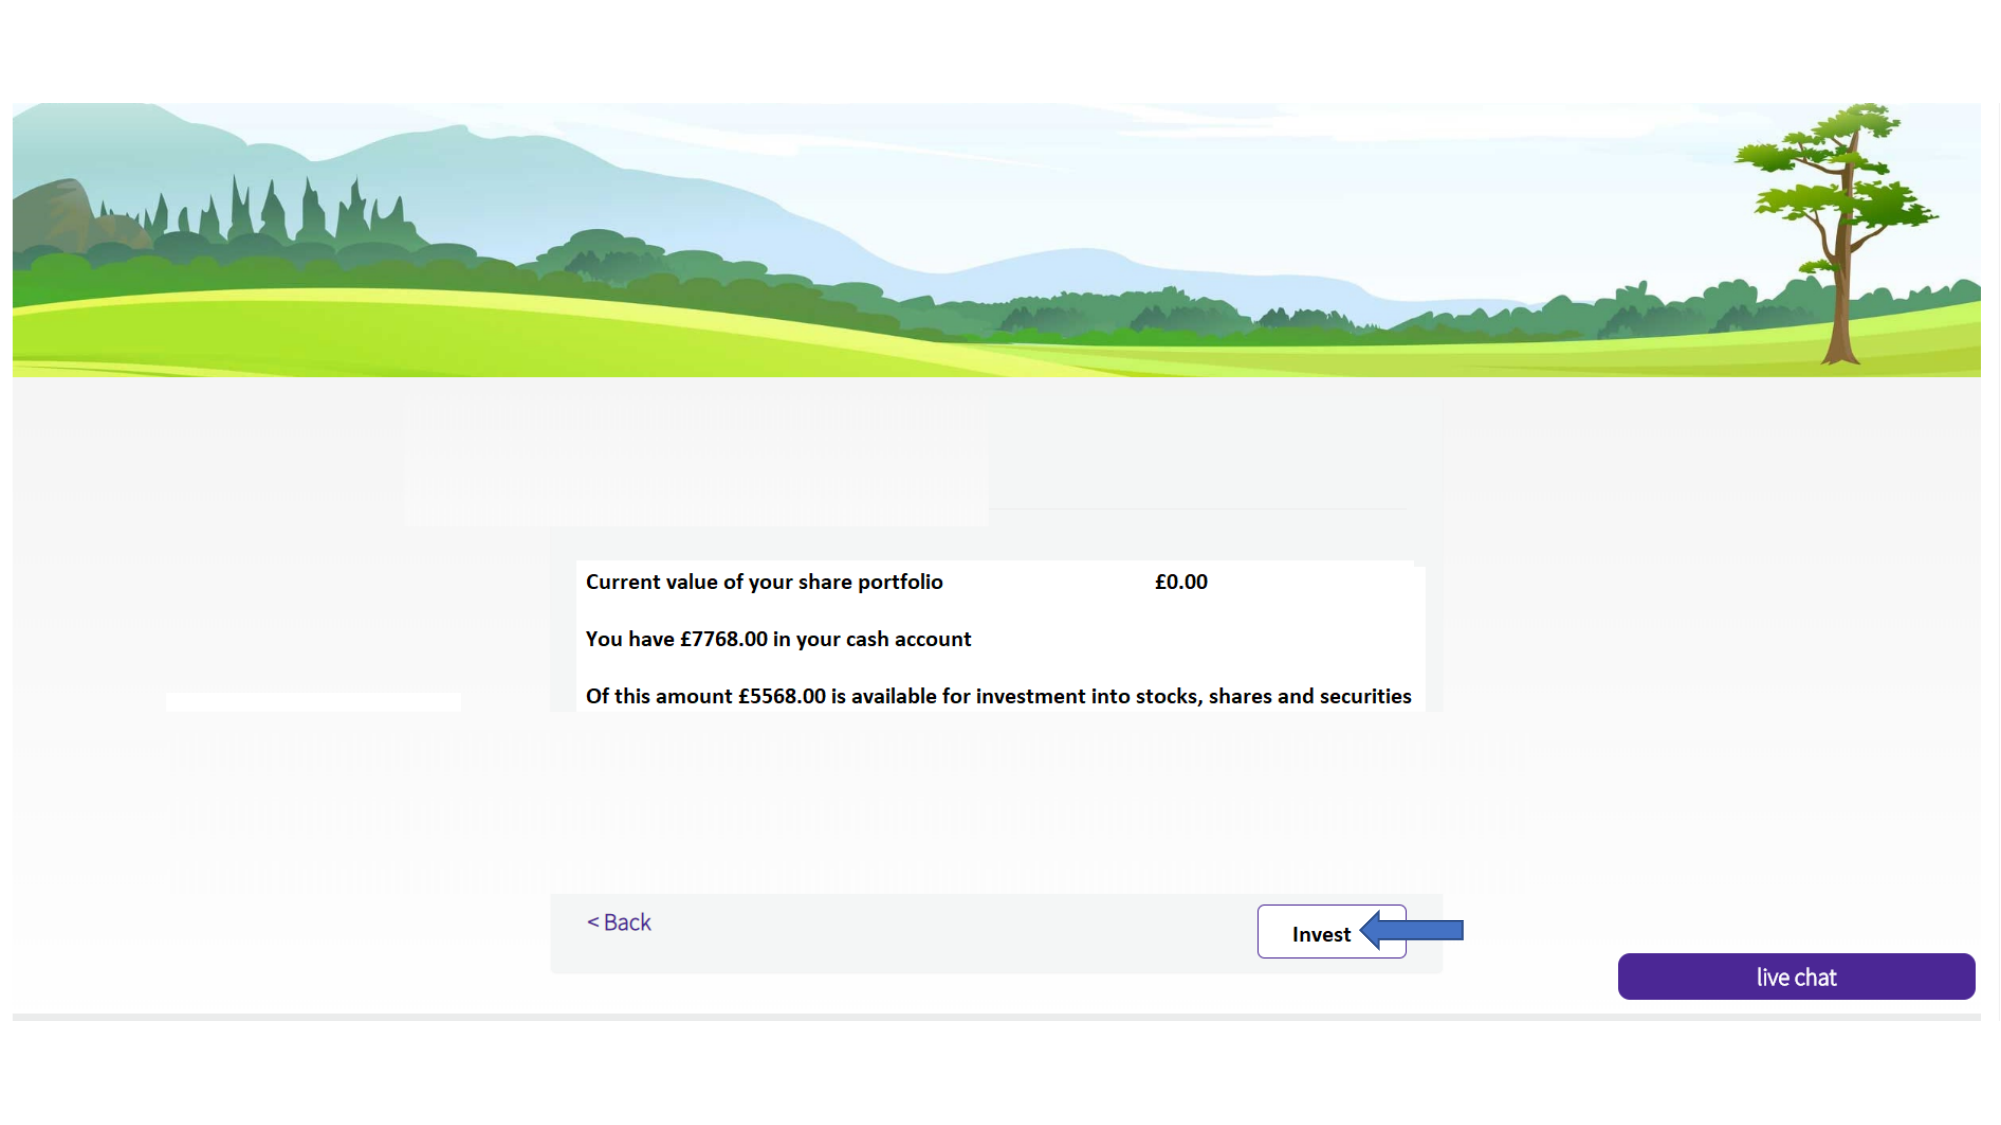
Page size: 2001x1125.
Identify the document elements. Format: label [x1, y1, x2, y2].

picture [0, 103, 2000, 1021]
